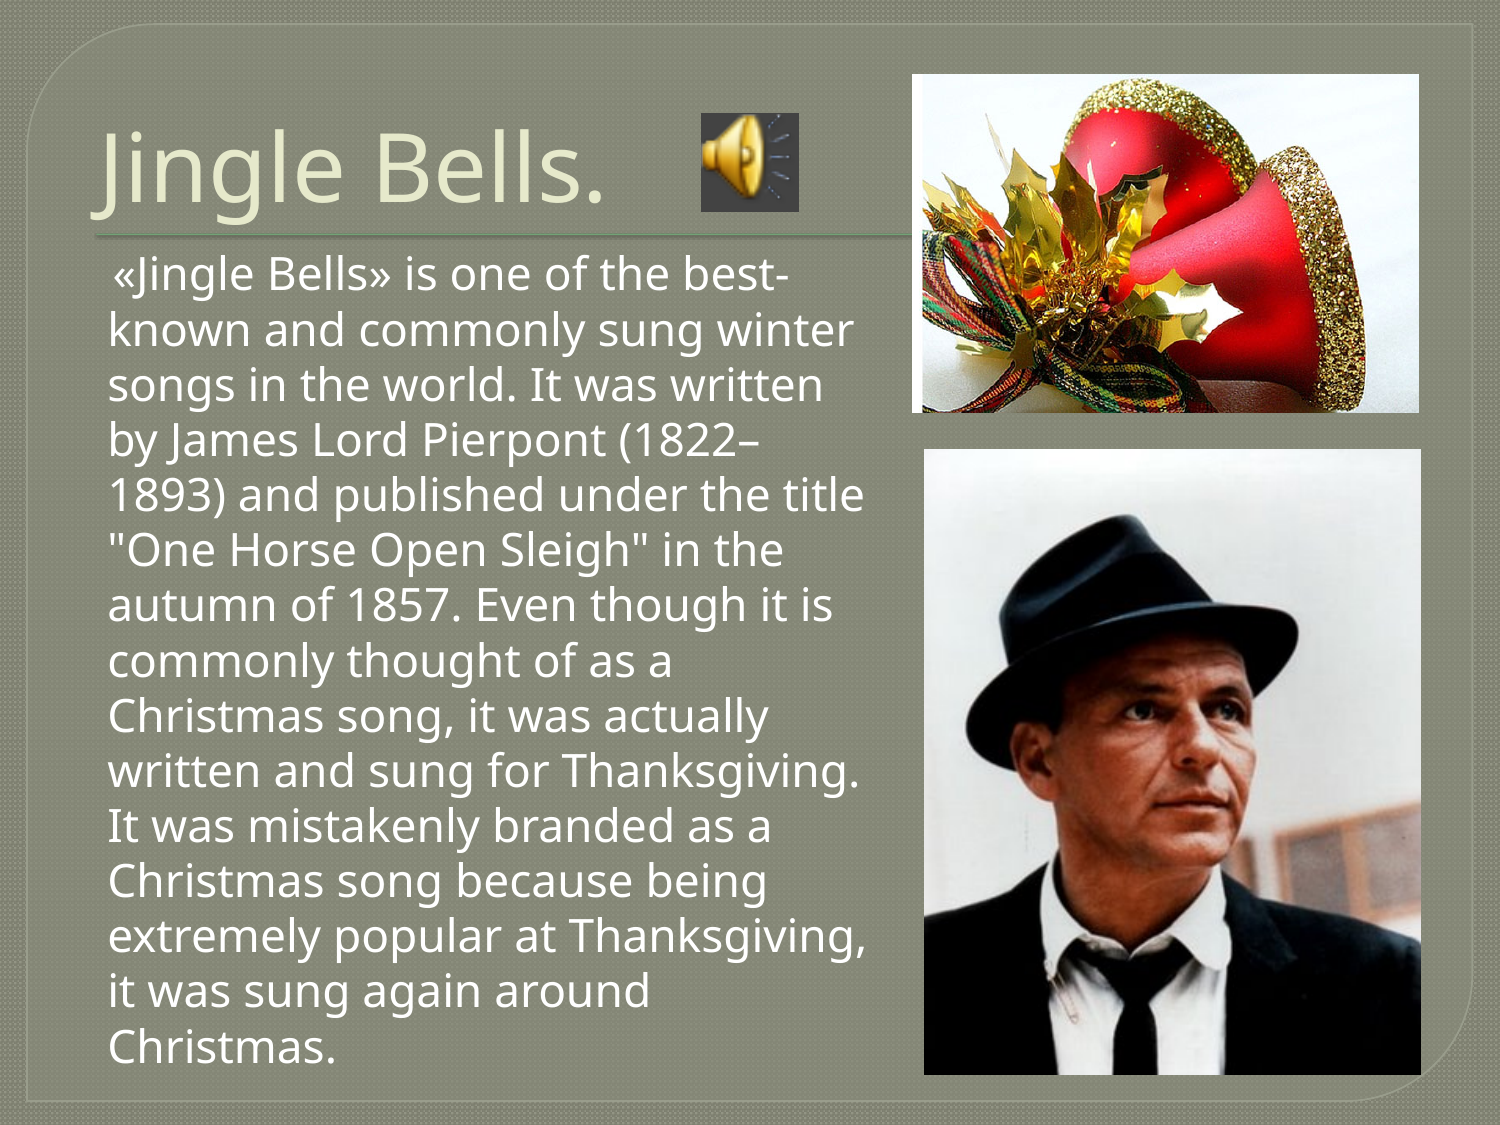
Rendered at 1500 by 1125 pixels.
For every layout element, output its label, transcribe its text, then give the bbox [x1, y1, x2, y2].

picture [912, 74, 1420, 413]
picture [924, 449, 1421, 1076]
picture [699, 112, 801, 213]
title Jingle Bells. [75, 41, 1425, 230]
list «Jingle Bells» is one of the best-known and commonly sung winter songs in the world. It was written by James Lord Pierpont (1822–1893) and published under the title "One Horse Open Sleigh" in the autumn of 1857. Even though it is commonly thought of as a Christmas song, it was actually written and sung for Thanksgiving. It was mistakenly branded as a Christmas song because being extremely popular at Thanksgiving, it was sung again around Christmas. [50, 237, 888, 1088]
